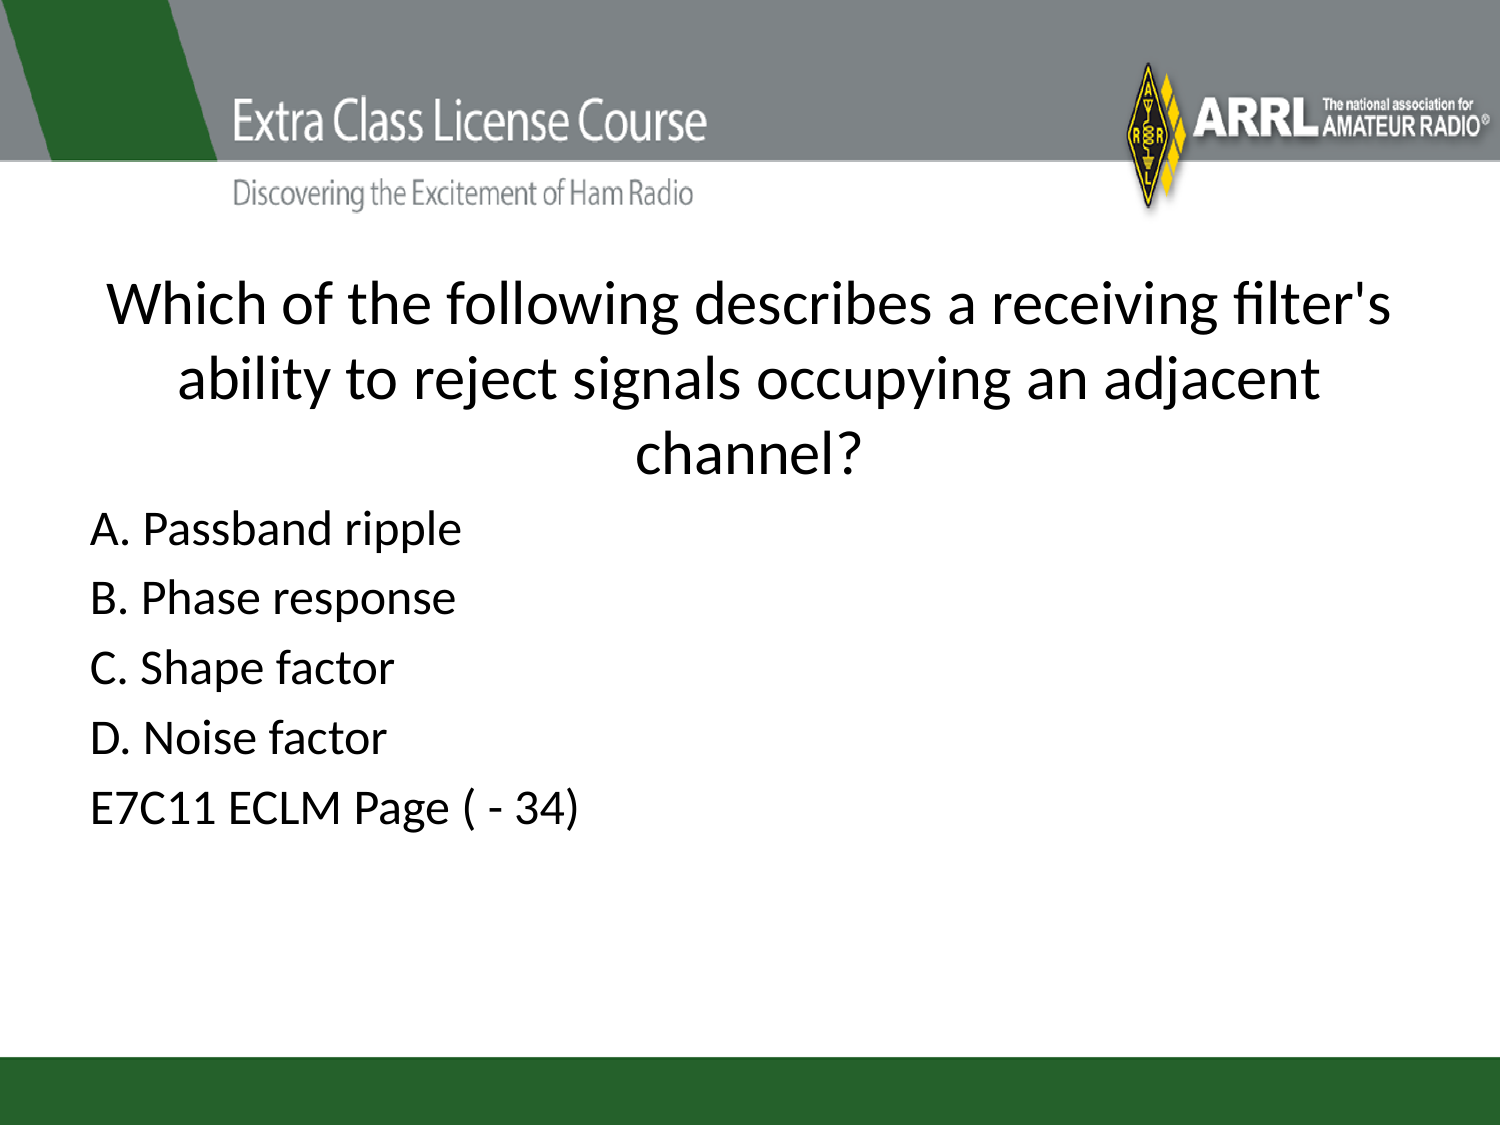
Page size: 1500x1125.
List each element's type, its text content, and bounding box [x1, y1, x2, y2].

title Which of the following describes a receiving filter's ability to reject signals occupying an adjacent channel? [75, 254, 1425, 435]
picture [0, 0, 1500, 1125]
list A. Passband ripple B. Phase response C. Shape factor D. Noise factor E7C11 ECLM Page ( - 34) [75, 487, 1425, 1005]
